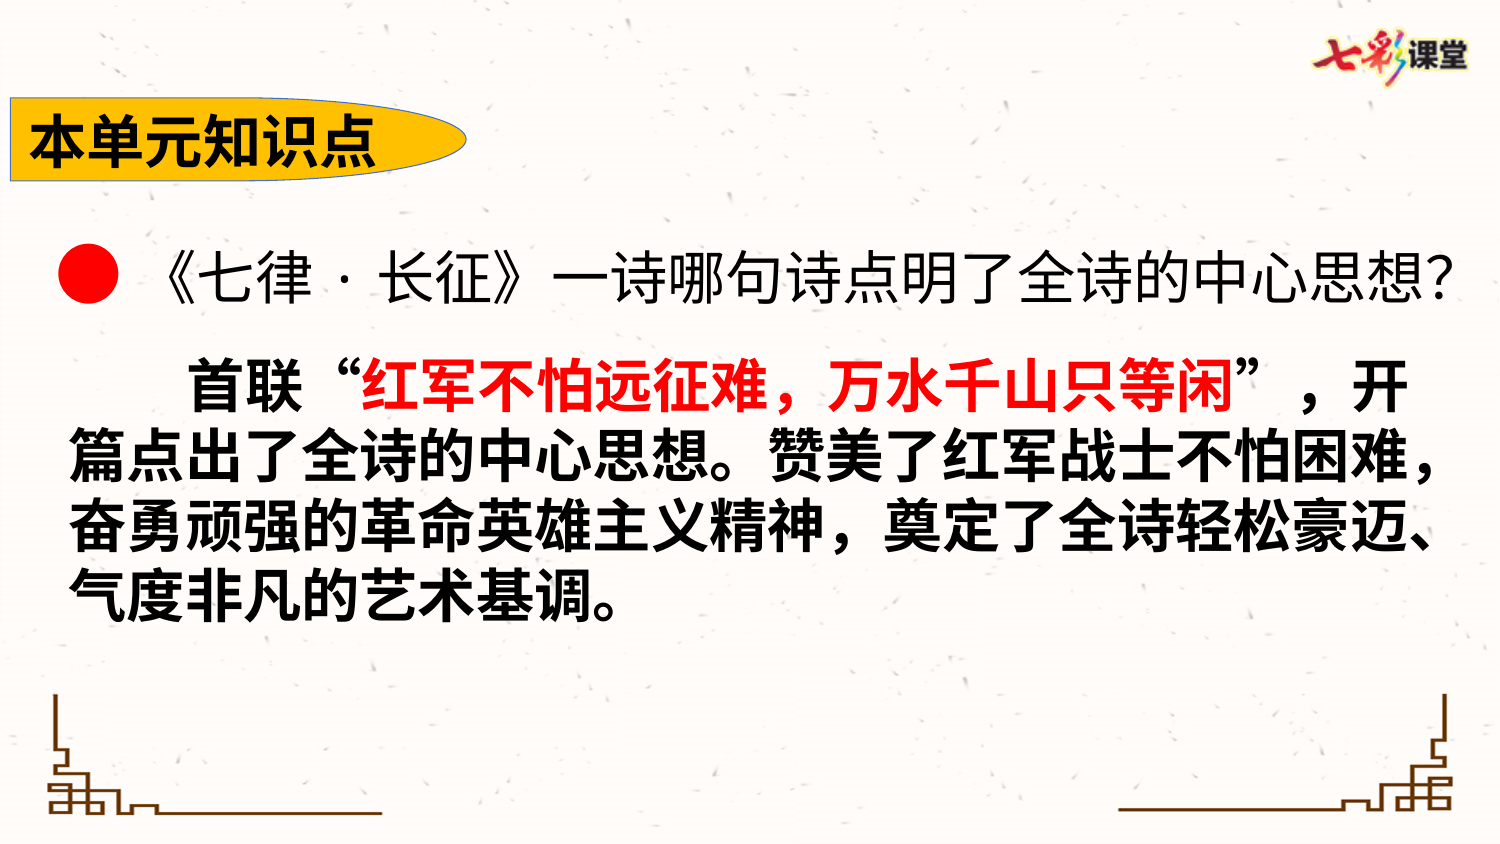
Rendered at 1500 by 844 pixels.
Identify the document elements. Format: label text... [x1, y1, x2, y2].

text_box 首联“红军不怕远征难，万水千山只等闲”，开篇点出了全诗的中心思想。赞美了红军战士不怕困难，奋勇顽强的革命英雄主义精神，奠定了全诗轻松豪迈、气度非凡的艺术基调。 [53, 341, 1437, 637]
text_box ●《七律·长征》一诗哪句诗点明了全诗的中心思想？ [41, 225, 1498, 321]
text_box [0, 97, 467, 182]
picture [0, 0, 1500, 844]
